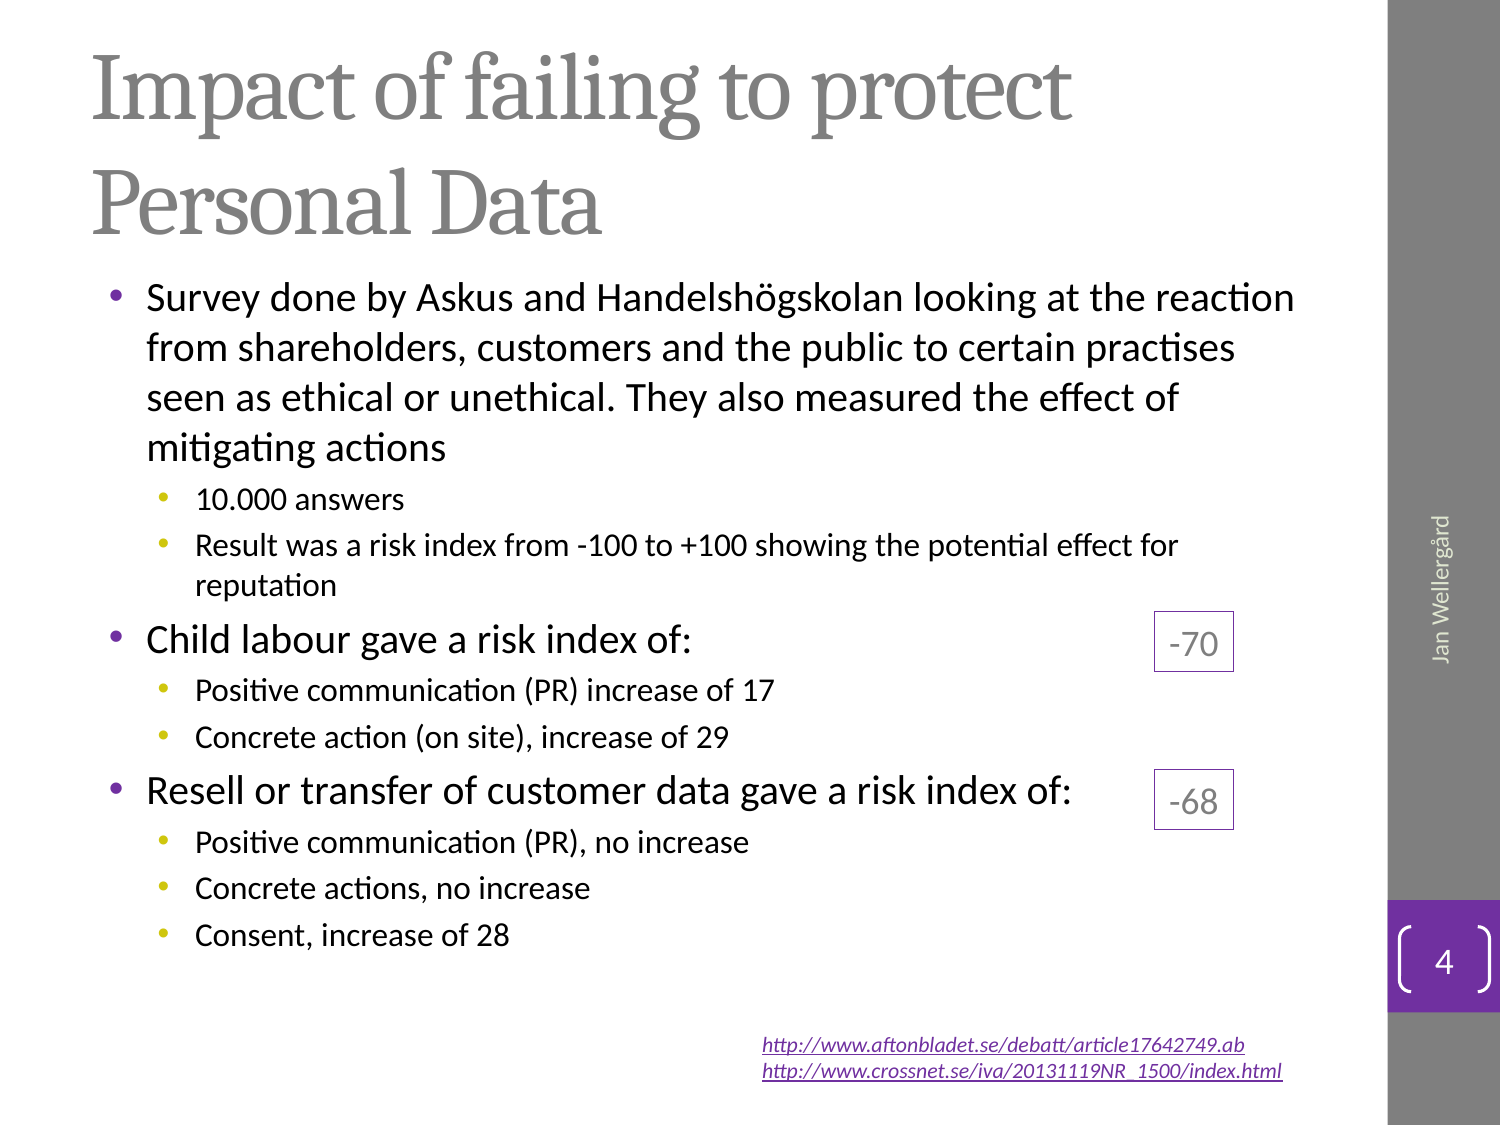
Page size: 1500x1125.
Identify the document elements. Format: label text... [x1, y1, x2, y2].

list Survey done by Askus and Handelshögskolan looking at the reaction from shareholders, customers and the public to certain practises seen as ethical or unethical. They also measured the effect of mitigating actions 10.000 answers Result was a risk index from -100 to +100 showing the potential effect for reputation Child labour gave a risk index of: Positive communication (PR) increase of 17 Concrete action (on site), increase of 29 Resell or transfer of customer data gave a risk index of: Positive communication (PR), no increase Concrete actions, no increase Consent, increase of 28 [75, 262, 1325, 1050]
text_box http://www.aftonbladet.se/debatt/article17642749.ab http://www.crossnet.se/iva/20131119NR_1500/index.html [747, 1023, 1298, 1091]
slide_number 4 [1397, 925, 1492, 994]
text_box -70 [1154, 611, 1234, 672]
title Impact of failing to protect Personal Data [75, 45, 1325, 233]
footer Jan Wellergård [1408, 500, 1469, 889]
text_box -68 [1154, 769, 1234, 830]
